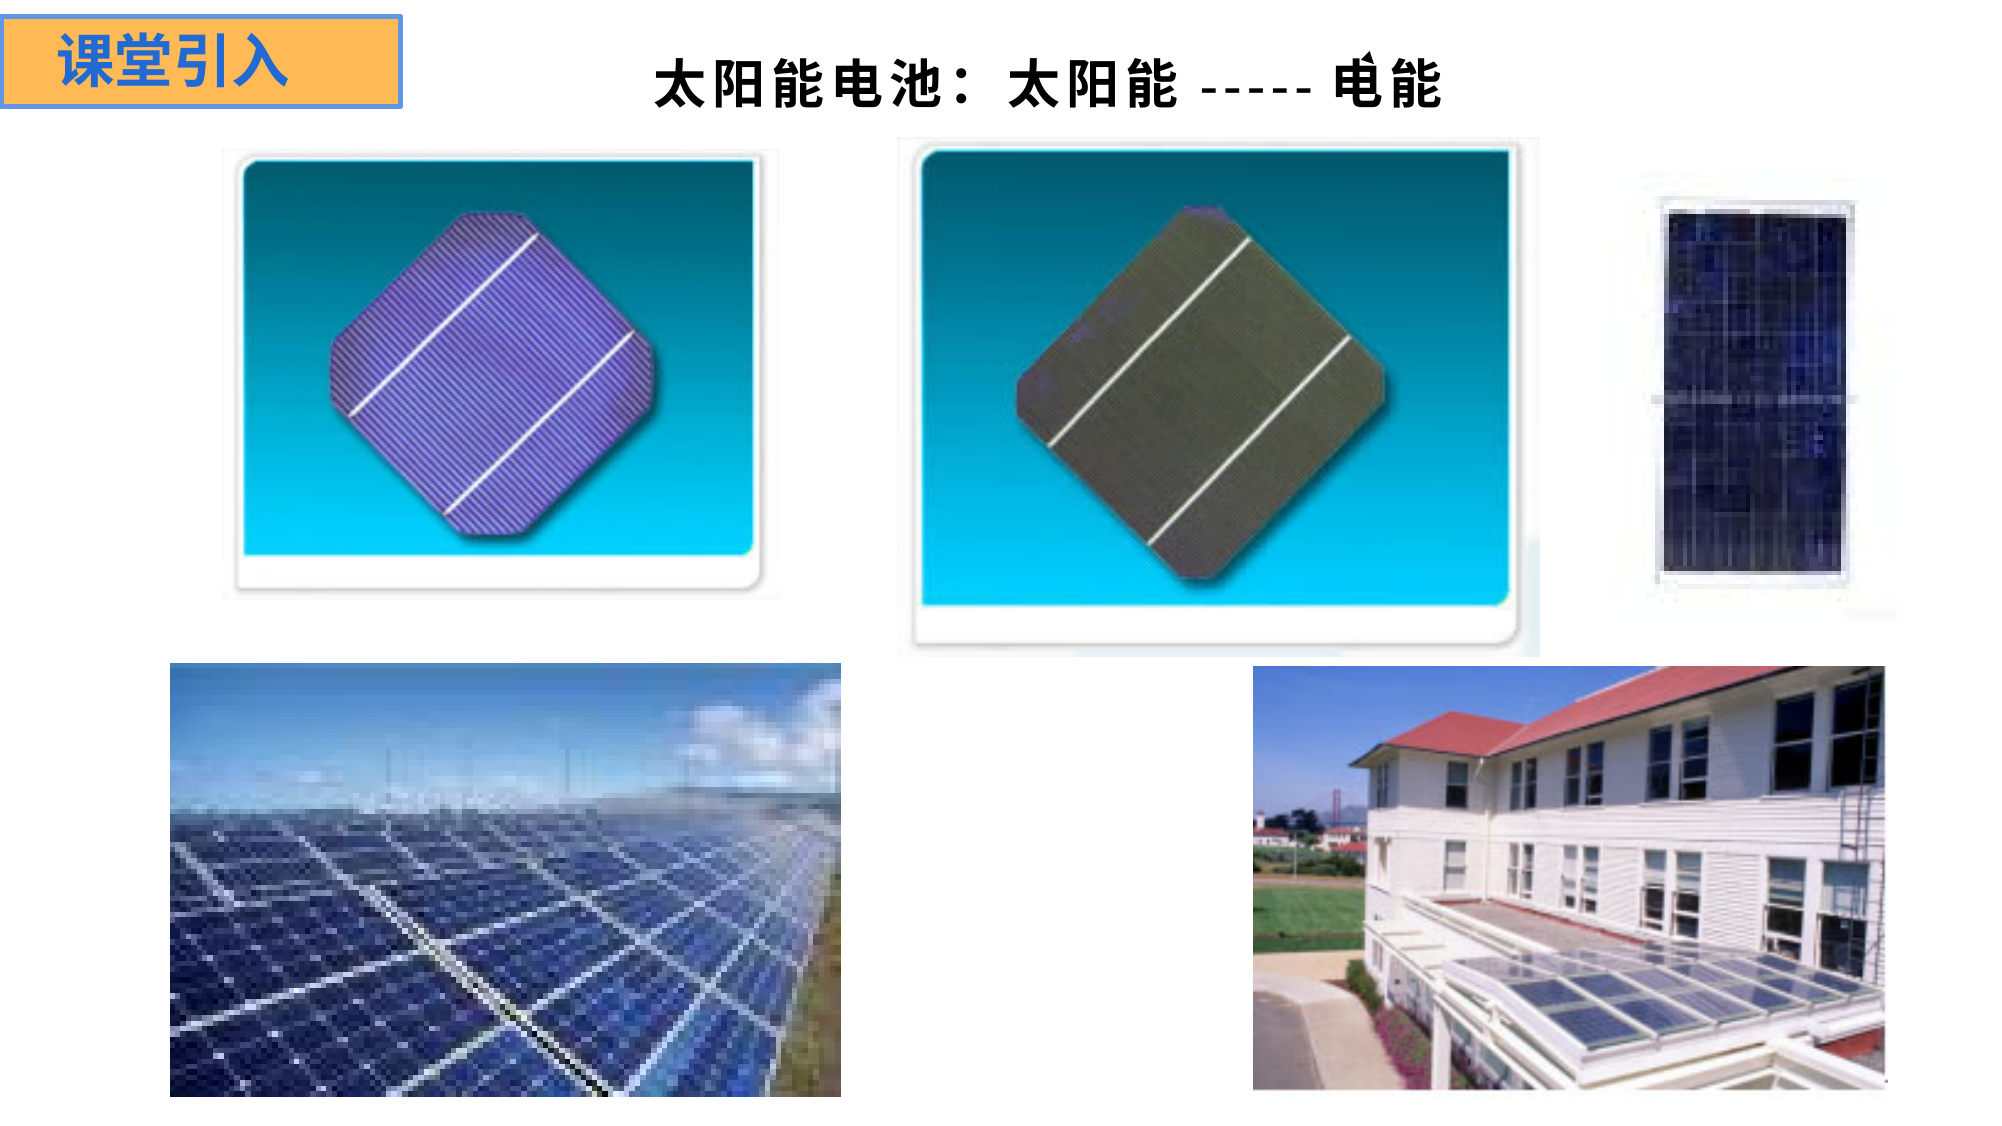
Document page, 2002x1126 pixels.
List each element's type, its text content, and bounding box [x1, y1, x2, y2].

picture [169, 663, 841, 1097]
picture [1606, 169, 1905, 621]
text_box 课堂引入 [27, 37, 408, 133]
picture [1253, 666, 1888, 1098]
text_box 课堂引入 [1, 16, 401, 107]
picture [897, 137, 1540, 657]
title 太阳能电池：太阳能-----电能 [638, 11, 1624, 128]
text_box [1360, 50, 1374, 65]
picture [222, 149, 780, 600]
